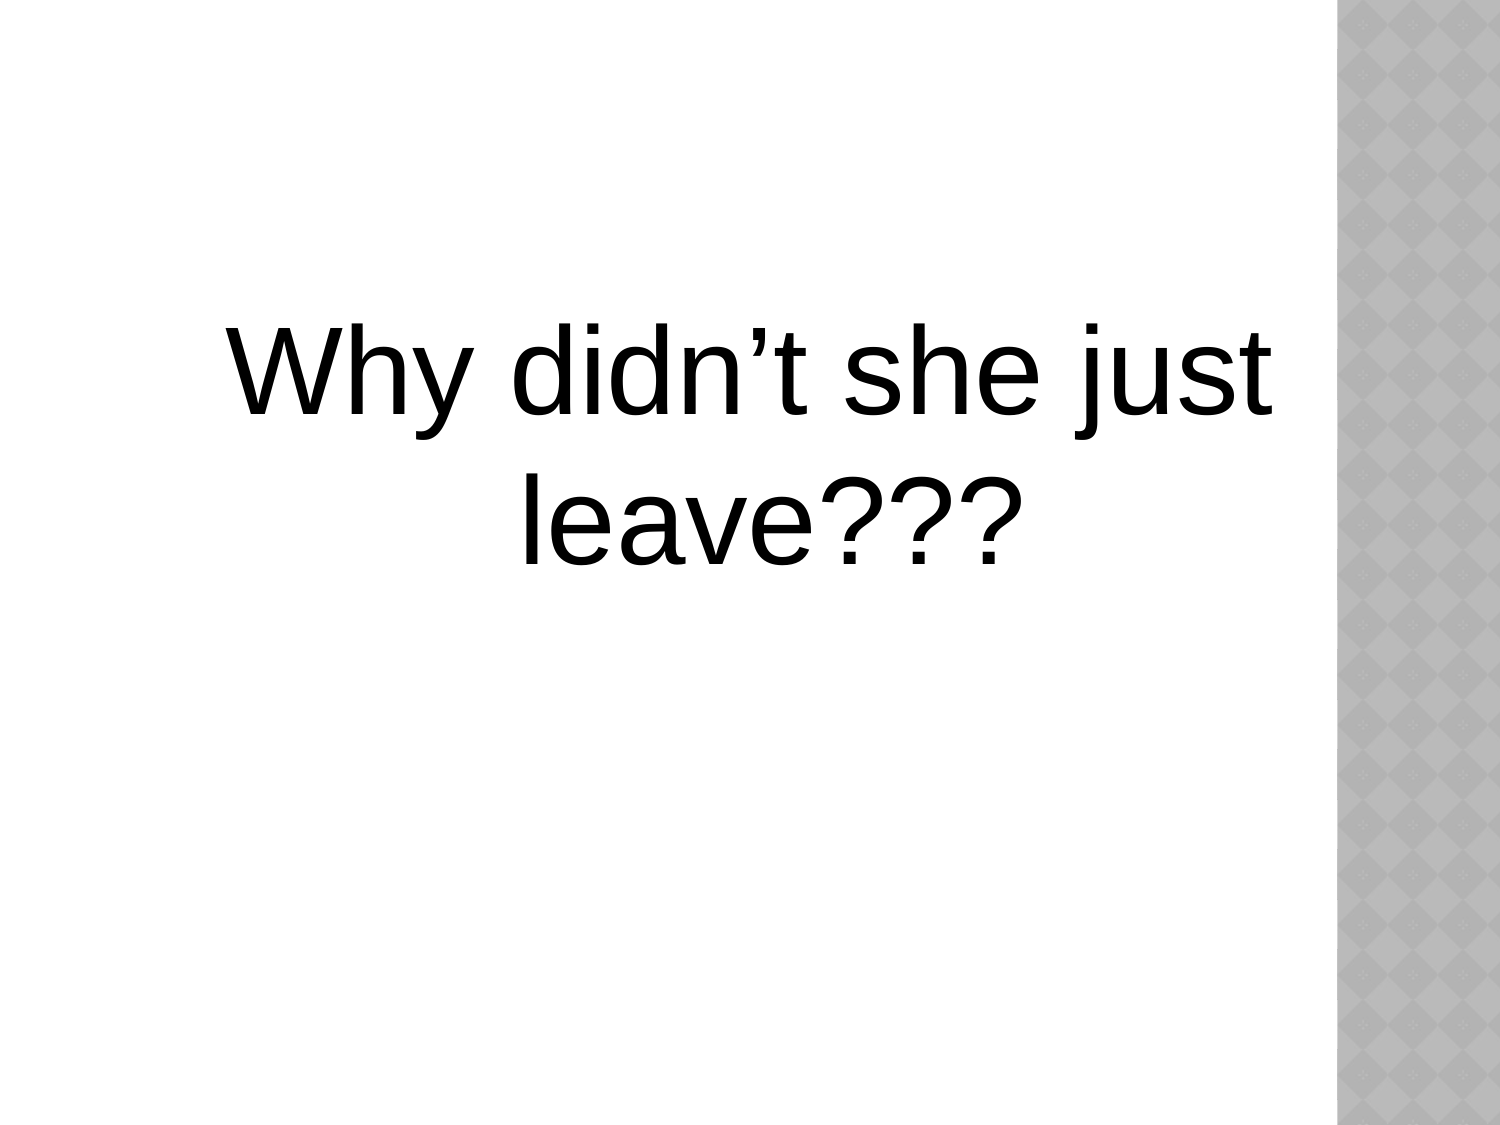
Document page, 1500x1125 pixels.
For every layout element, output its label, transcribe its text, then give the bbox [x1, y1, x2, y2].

list Why didn’t she just leave??? [75, 282, 1425, 1006]
